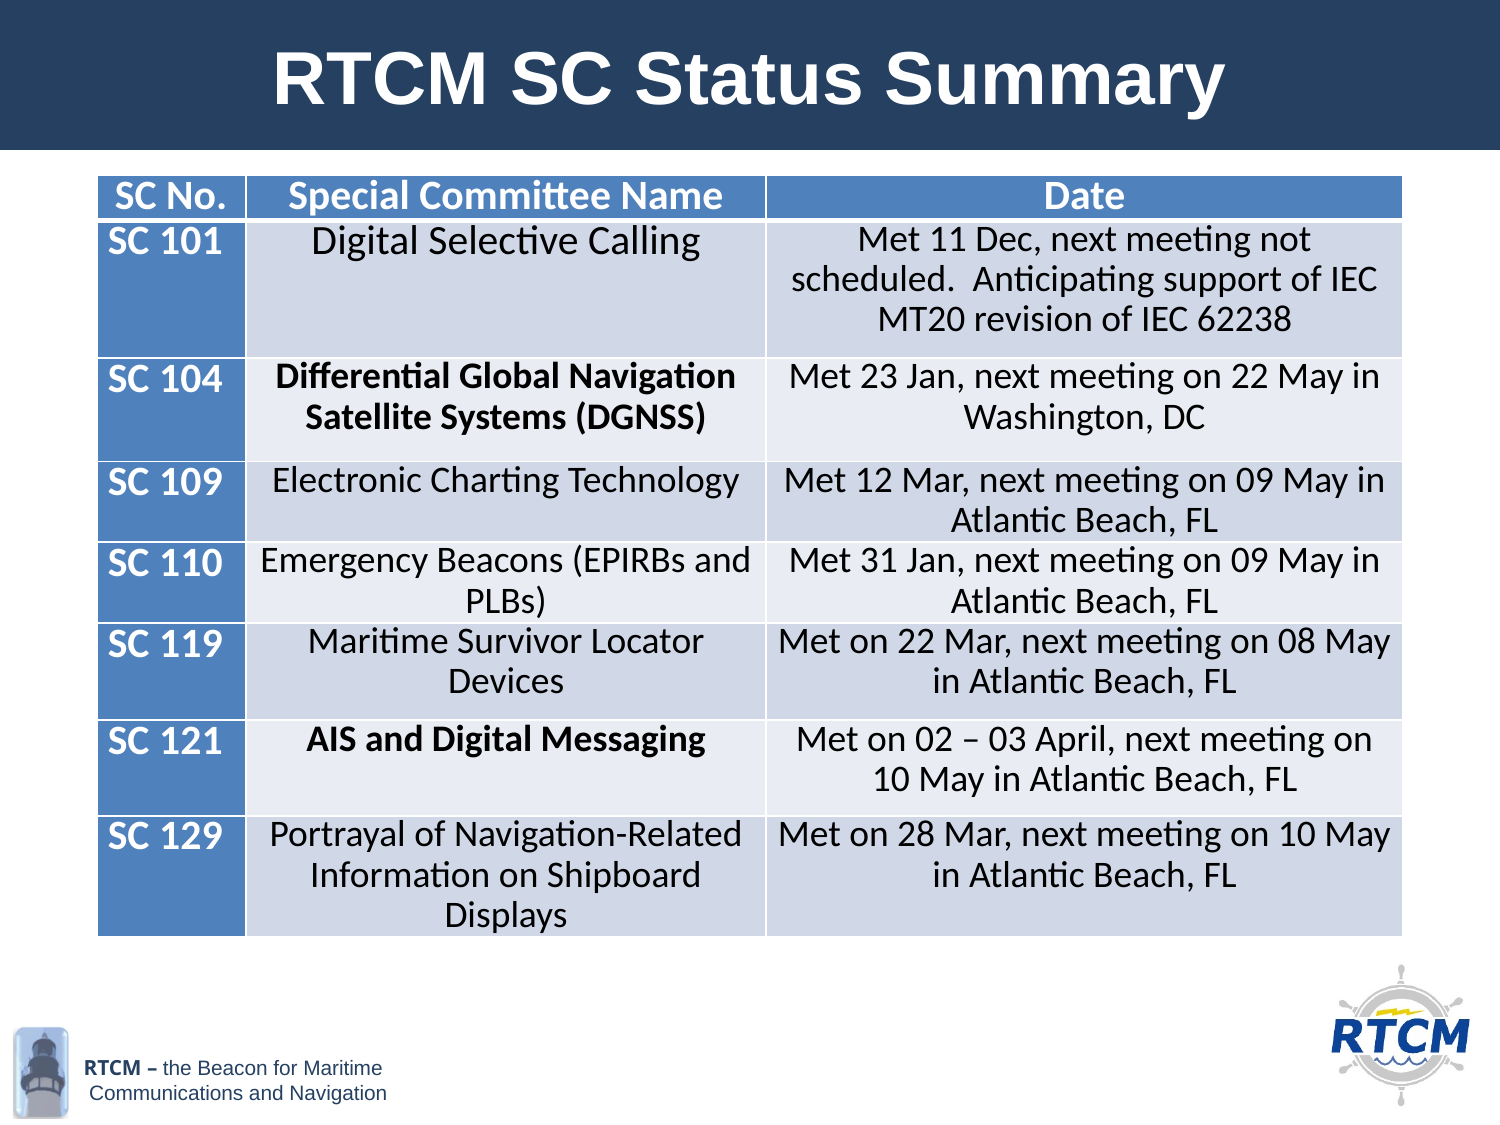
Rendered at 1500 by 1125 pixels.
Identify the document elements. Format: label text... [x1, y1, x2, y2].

table_cell AIS and Digital Messaging [247, 721, 765, 815]
table_header Special Committee Name [247, 176, 765, 218]
table_cell Met on 28 Mar, next meeting on 10 May in Atlantic Beach, FL [767, 817, 1402, 936]
table_cell SC 104 [98, 359, 245, 461]
text_box RTCM SC Status Summary [0, 0, 1500, 150]
table_cell Met on 02 – 03 April, next meeting on 10 May in Atlantic Beach, FL [767, 721, 1402, 815]
table_cell Electronic Charting Technology [247, 462, 765, 541]
table_cell SC 110 [98, 543, 245, 622]
table_cell Met 11 Dec, next meeting not scheduled. Anticipating support of IEC MT20 revision of IEC 62238 [767, 223, 1402, 357]
table_cell SC 129 [98, 817, 245, 936]
table_cell SC 121 [98, 721, 245, 815]
table_cell Maritime Survivor Locator Devices [247, 624, 765, 719]
table_cell Met 12 Mar, next meeting on 09 May in Atlantic Beach, FL [767, 462, 1402, 541]
table_header Date [767, 176, 1402, 218]
table_cell SC 109 [98, 462, 245, 541]
table_cell Portrayal of Navigation-Related Information on Shipboard Displays [247, 817, 765, 936]
table_cell Met 23 Jan, next meeting on 22 May in Washington, DC [767, 359, 1402, 461]
table_cell SC 119 [98, 624, 245, 719]
table_cell Met on 22 Mar, next meeting on 08 May in Atlantic Beach, FL [767, 624, 1402, 719]
table_cell Digital Selective Calling [247, 223, 765, 357]
picture [1329, 962, 1472, 1108]
table_cell Differential Global Navigation Satellite Systems (DGNSS) [247, 359, 765, 461]
table_cell SC 101 [98, 223, 245, 357]
table_cell Met 31 Jan, next meeting on 09 May in Atlantic Beach, FL [767, 543, 1402, 622]
table_header SC No. [98, 176, 245, 218]
table_cell Emergency Beacons (EPIRBs and PLBs) [247, 543, 765, 622]
